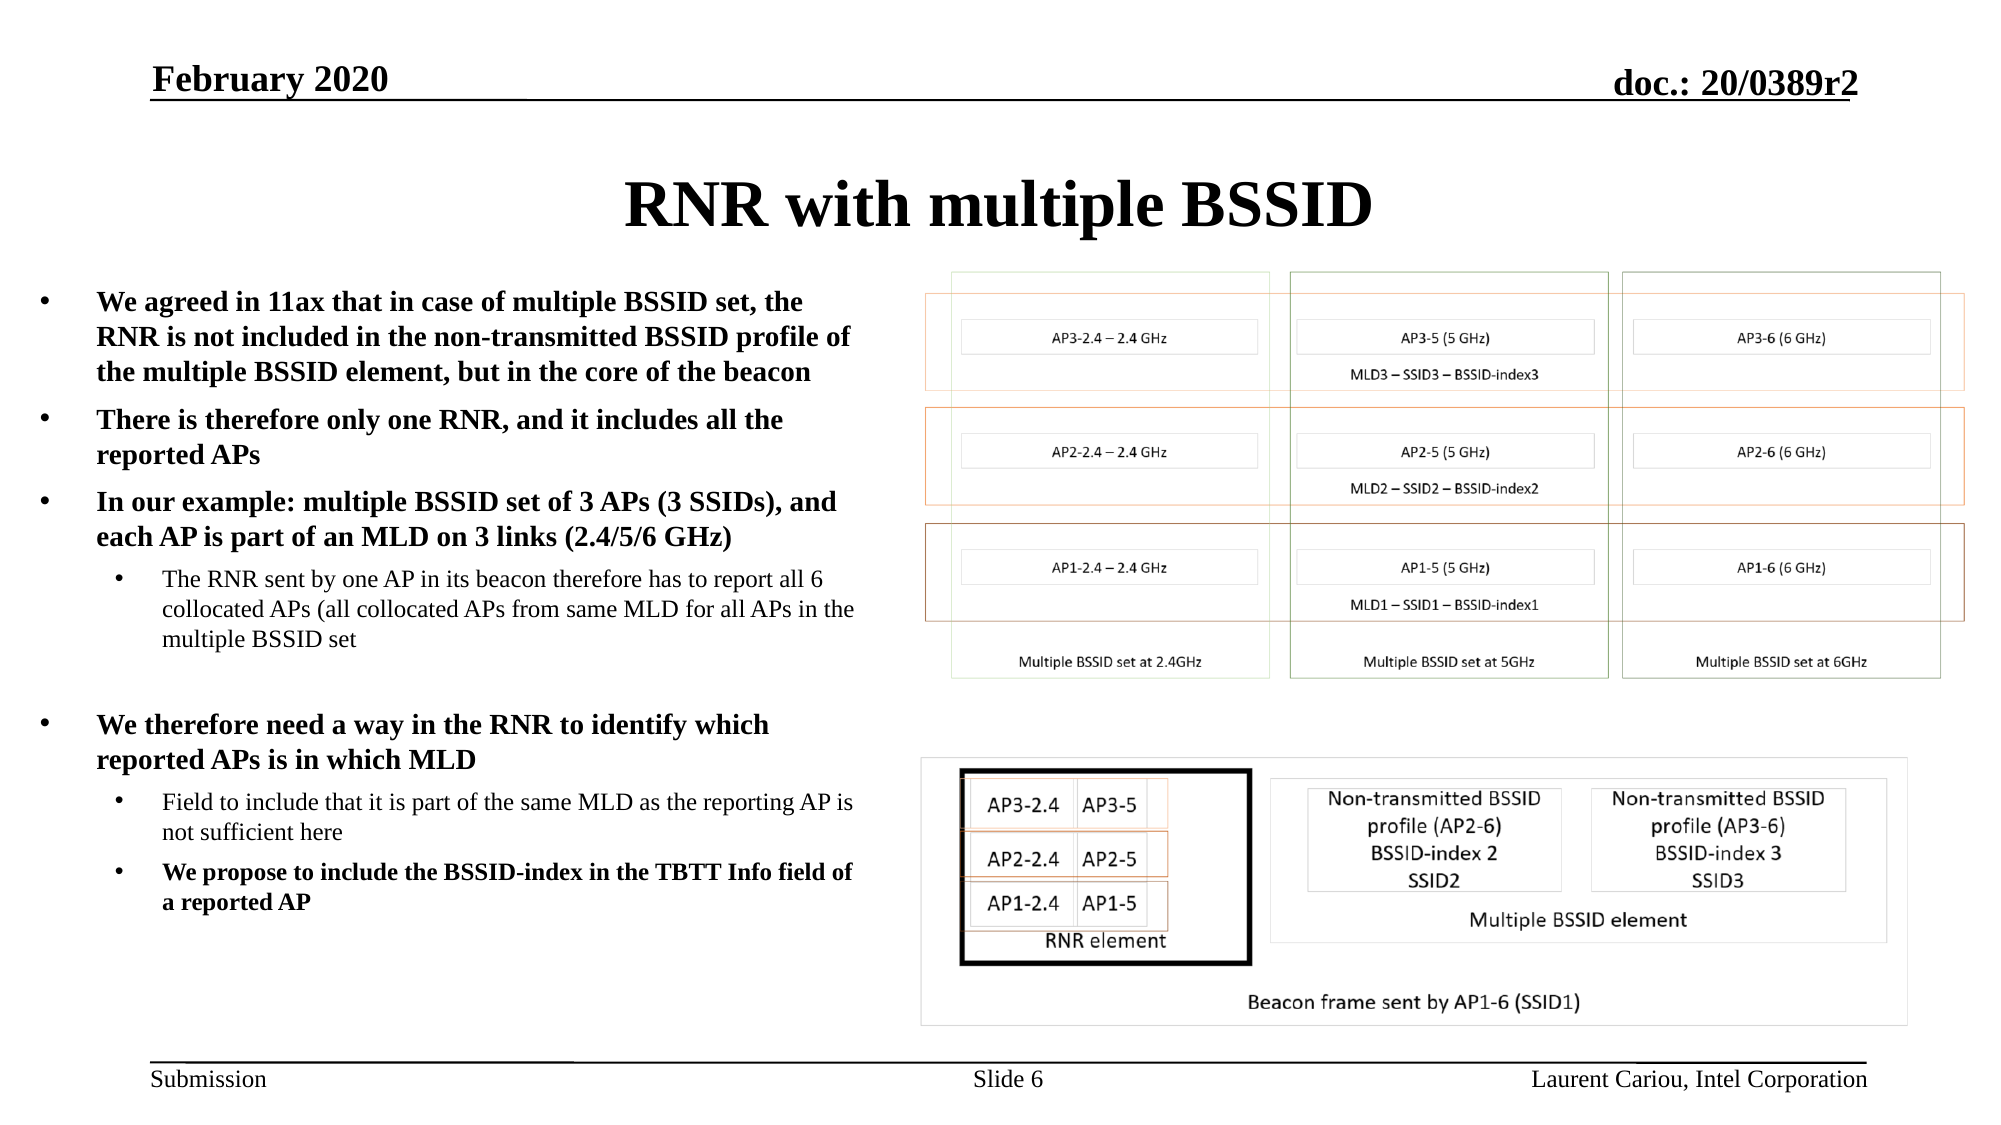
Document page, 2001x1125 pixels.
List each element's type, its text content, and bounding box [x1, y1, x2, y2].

title RNR with multiple BSSID [149, 112, 1850, 288]
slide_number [152, 54, 563, 100]
picture [907, 749, 1919, 1040]
footer Laurent Cariou, Intel Corporation [1171, 1061, 1869, 1093]
slide_number Slide 6 [950, 1061, 1067, 1123]
picture [912, 262, 1975, 691]
list We agreed in 11ax that in case of multiple BSSID set, the RNR is not included in the non-transmitted BSSID profile of the multiple BSSID element, but in the core of the beacon There is therefore only one RNR, and it includes all the reported APs In our example: multiple BSSID set of 3 APs (3 SSIDs), and each AP is part of an MLD on 3 links (2.4/5/6 GHz) The RNR sent by one AP in its beacon therefore has to report all 6 collocated APs (all collocated APs from same MLD for all APs in the multiple BSSID set We therefore need a way in the RNR to identify which reported APs is in which MLD Field to include that it is part of the same MLD as the reporting AP is not sufficient here We propose to include the BSSID-index in the TBTT Info field of a reported AP [24, 274, 888, 950]
